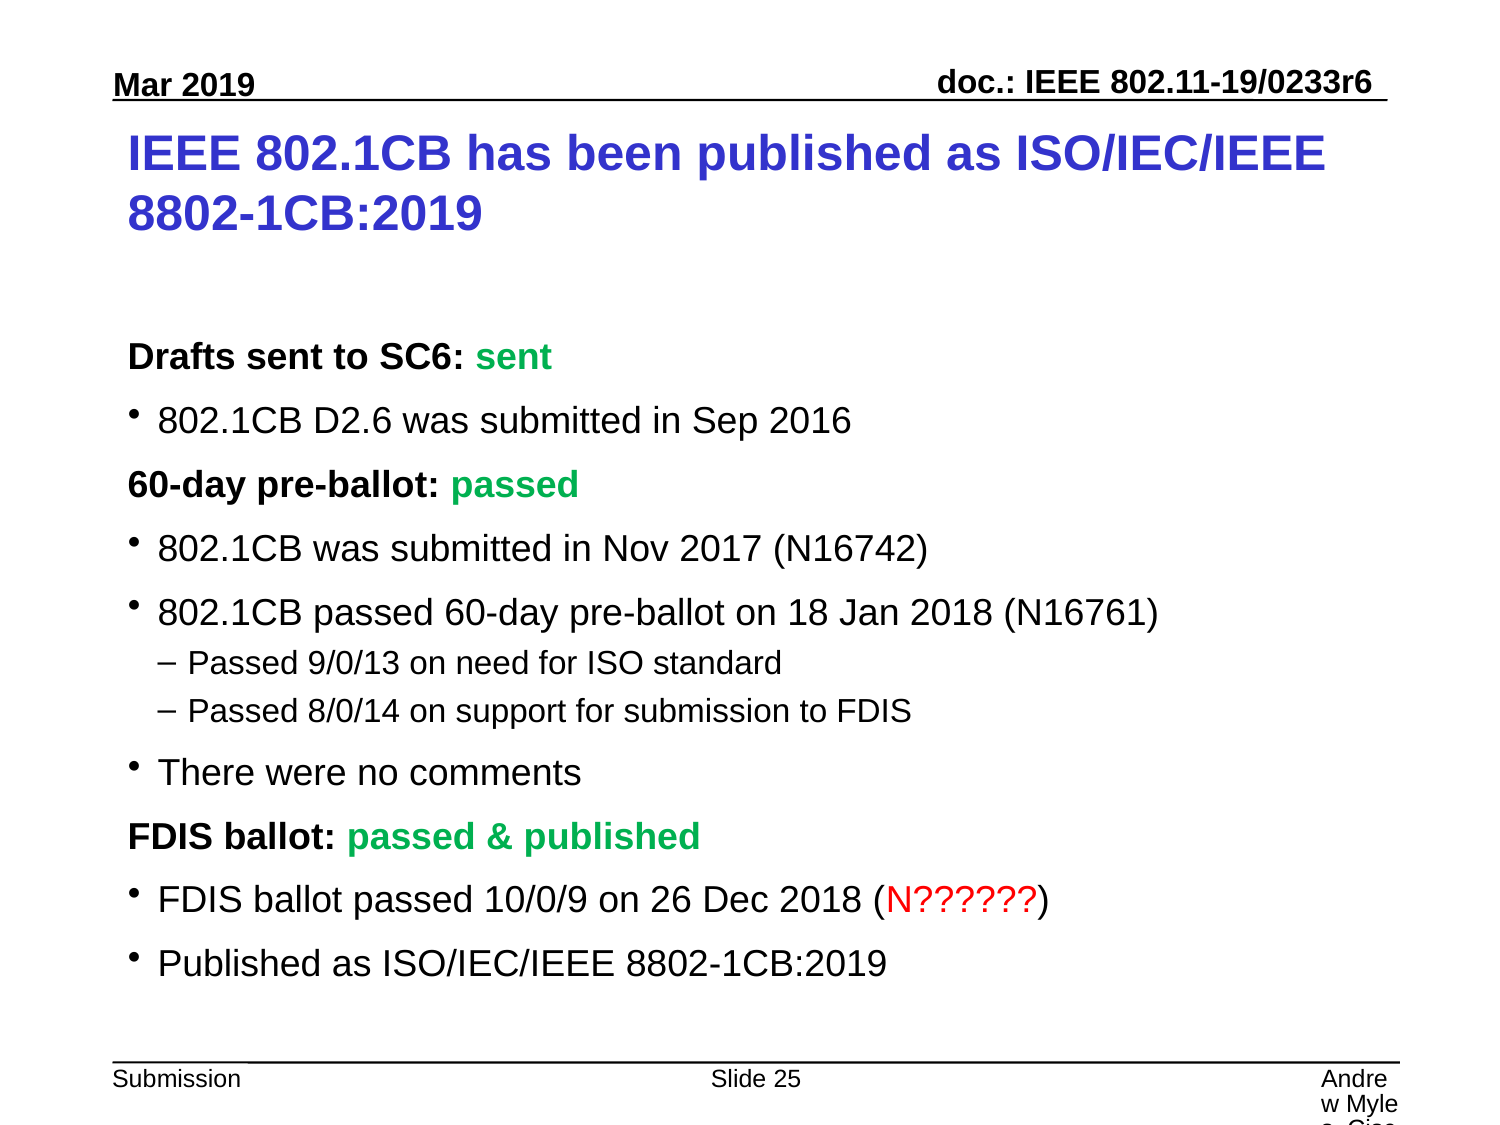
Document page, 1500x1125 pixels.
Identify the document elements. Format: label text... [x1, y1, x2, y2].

slide_number Slide 25 [709, 1061, 803, 1093]
footer Andrew Myles, Cisco [1320, 1061, 1402, 1093]
title IEEE 802.1CB has been published as ISO/IEC/IEEE 8802-1CB:2019 [112, 112, 1388, 288]
list Drafts sent to SC6: sent 802.1CB D2.6 was submitted in Sep 2016 60-day pre-ballot: passed 802.1CB was submitted in Nov 2017 (N16742) 802.1CB passed 60-day pre-ballot on 18 Jan 2018 (N16761) Passed 9/0/13 on need for ISO standard Passed 8/0/14 on support for submission to FDIS There were no comments FDIS ballot: passed & published FDIS ballot passed 10/0/9 on 26 Dec 2018 (N??????) Published as ISO/IEC/IEEE 8802-1CB:2019 [112, 324, 1388, 1000]
